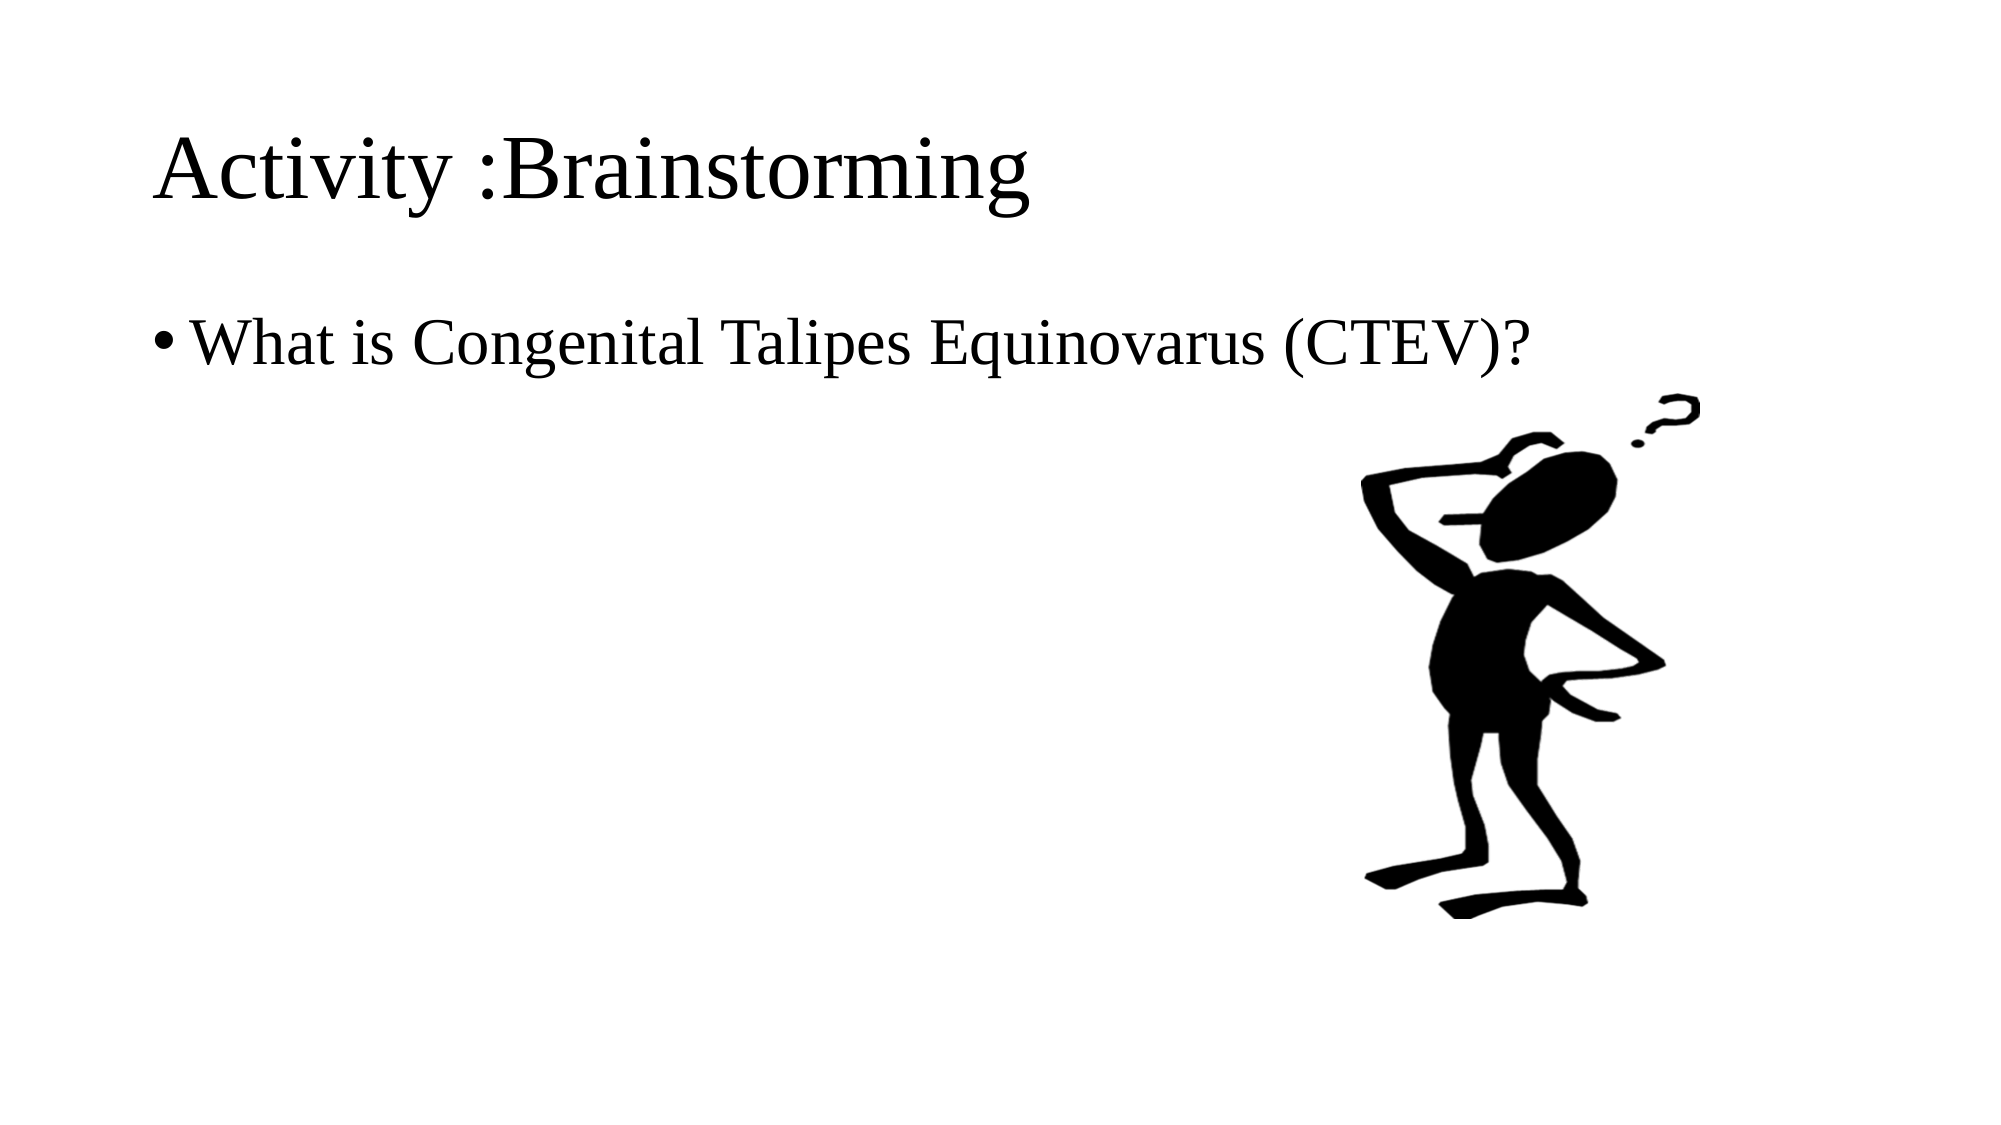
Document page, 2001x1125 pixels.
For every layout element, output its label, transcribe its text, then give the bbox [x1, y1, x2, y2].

title Activity :Brainstorming [137, 59, 1863, 278]
picture [1361, 393, 1700, 919]
list What is Congenital Talipes Equinovarus (CTEV)? [137, 299, 1863, 1014]
